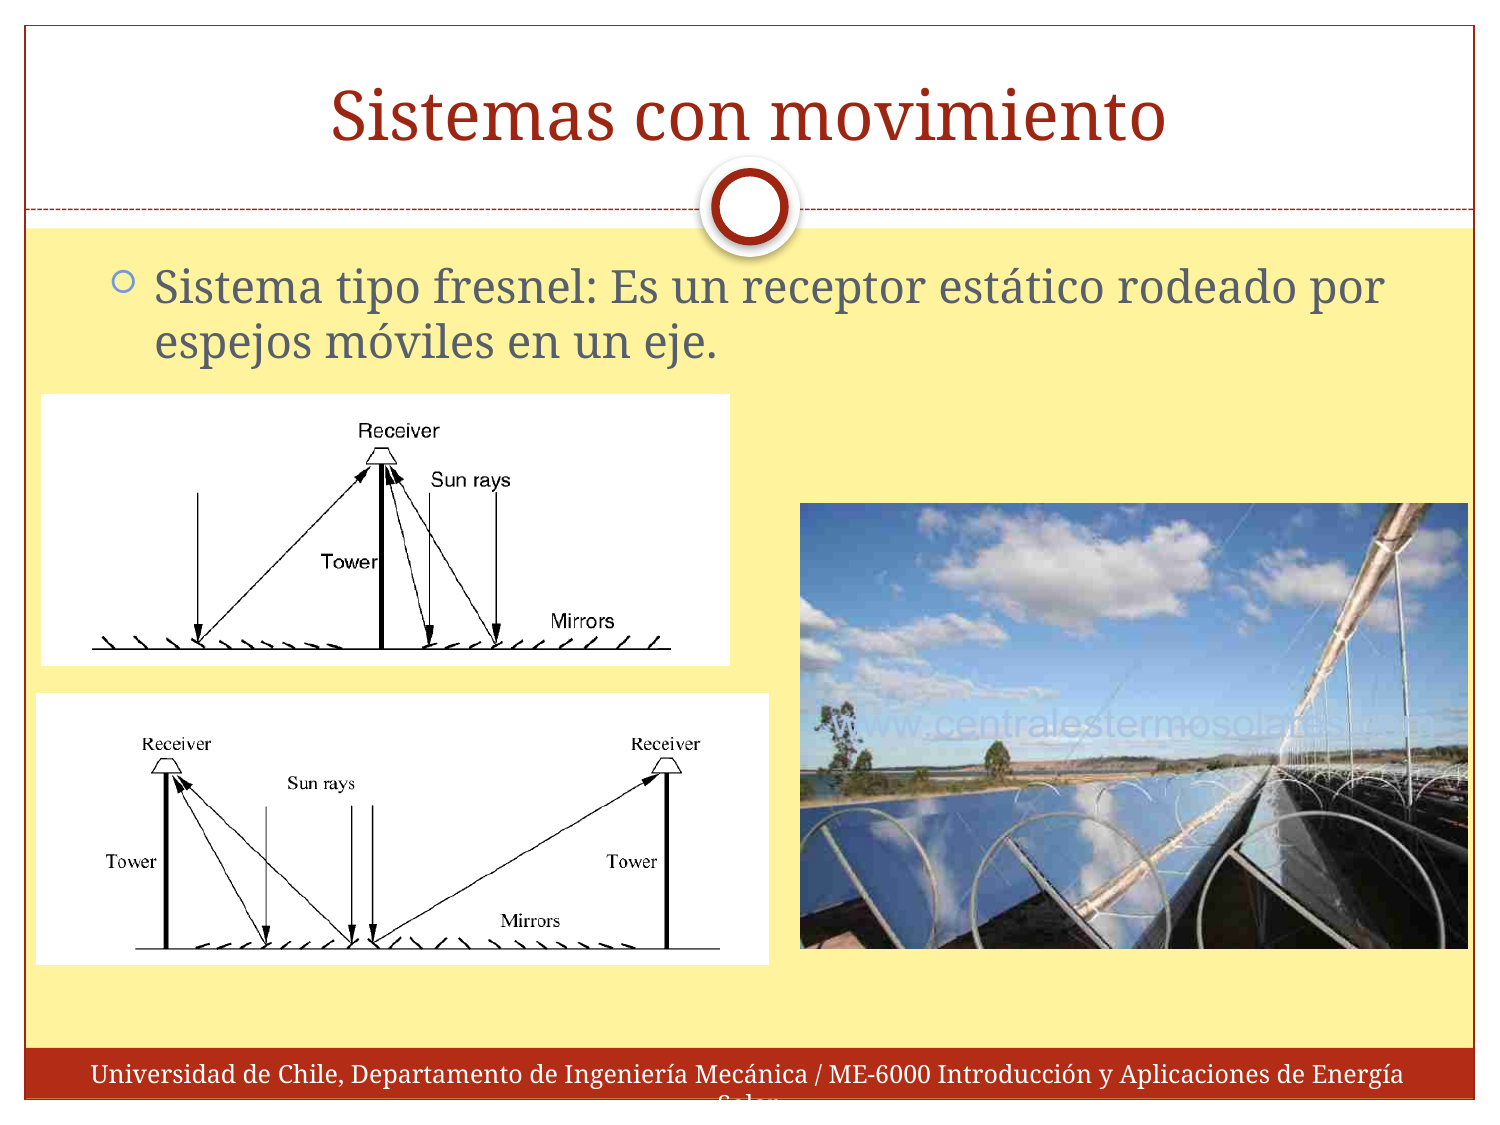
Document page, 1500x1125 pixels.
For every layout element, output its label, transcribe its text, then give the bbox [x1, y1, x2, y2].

list Sistema tipo fresnel: Es un receptor estático rodeado por espejos móviles en un eje. [49, 250, 1445, 1001]
title Sistemas con movimiento [49, 37, 1450, 162]
picture [35, 693, 769, 965]
footer Universidad de Chile, Departamento de Ingeniería Mecánica / ME-6000 Introducción y Aplicaciones de Energía Solar [50, 1051, 1447, 1112]
picture [41, 394, 730, 666]
picture [800, 503, 1468, 949]
